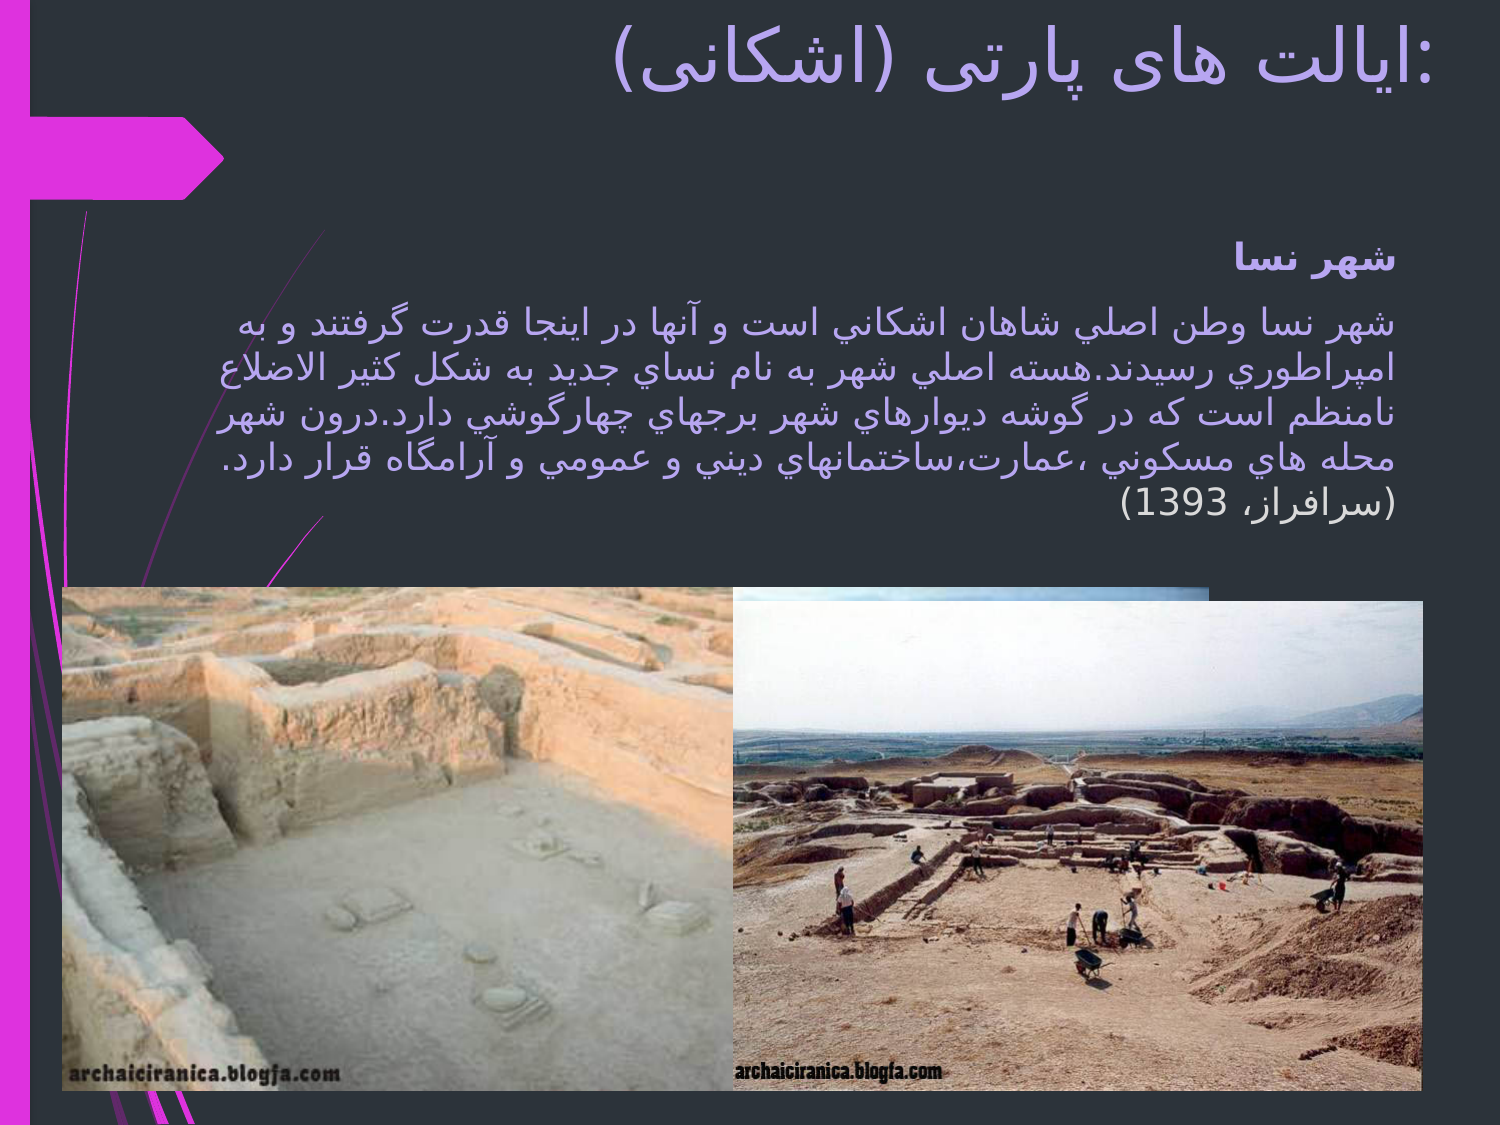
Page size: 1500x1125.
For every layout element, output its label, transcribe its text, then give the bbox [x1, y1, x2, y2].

title ایالت های پارتی (اشکانی): [309, 0, 1450, 188]
list شهر نسا شهر نسا وطن اصلي شاهان اشكاني است و آنها در اينجا قدرت گرفتند و به امپراطوري رسيدند.هسته اصلي شهر به نام نساي جديد به شكل كثير الاضلاع نامنظم است كه در گوشه ديوارهاي شهر برجهاي چهارگوشي دارد.درون شهر محله هاي مسكوني ،عمارت،ساختمانهاي ديني و عمومي و آرامگاه قرار دارد. (سرافراز، 1393) [159, 224, 1413, 600]
picture [62, 587, 1423, 1091]
